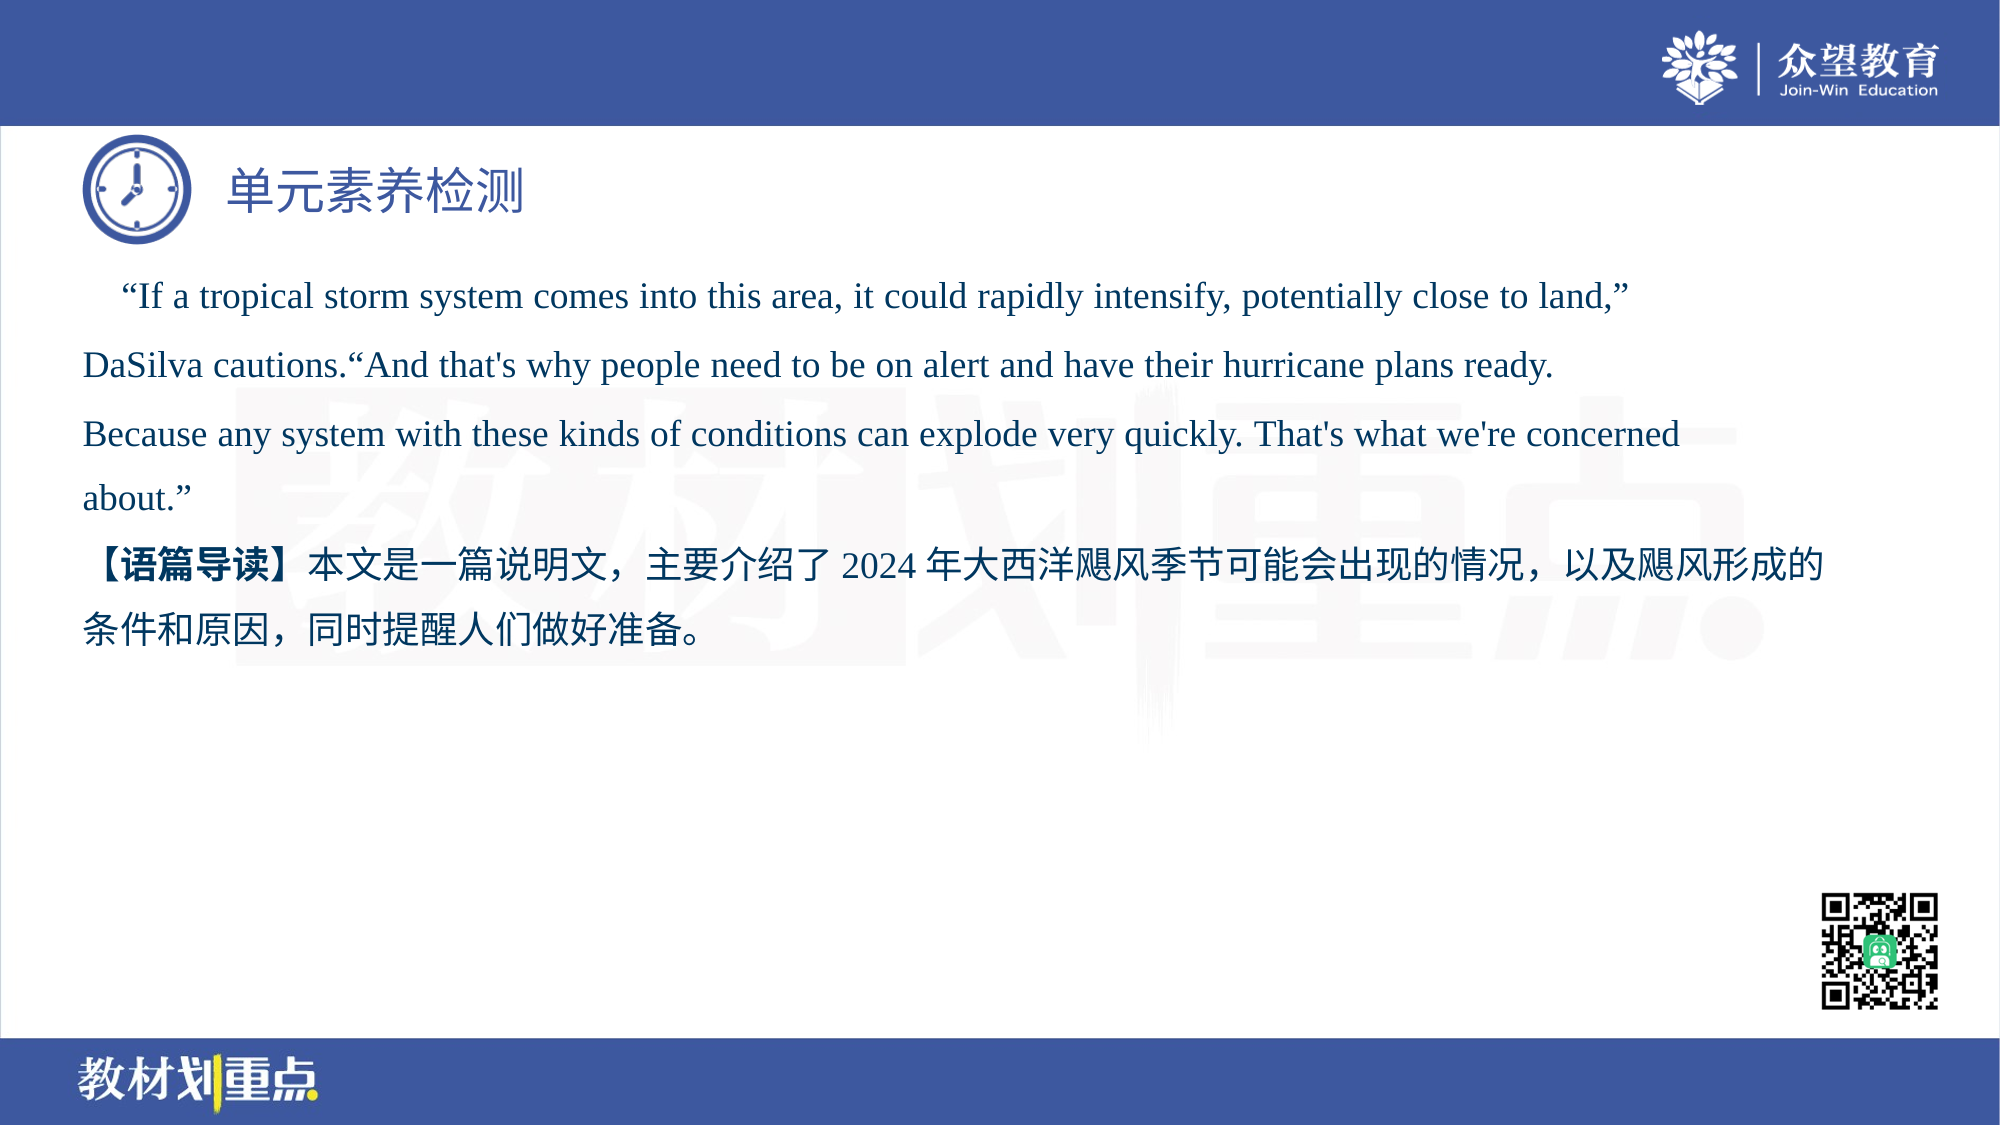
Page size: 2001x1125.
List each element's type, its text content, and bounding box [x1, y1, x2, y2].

text_box 【语篇导读】本文是一篇说明文，主要介绍了2024年大西洋飓风季节可能会出现的情况，以及飓风形成的 条件和原因，同时提醒人们做好准备。 [82, 517, 1817, 644]
picture [0, 0, 2000, 1125]
text_box “If a tropical storm system comes into this area, it could rapidly intensify, potentially close to land,” DaSilva cautions.“And that's why people need to be on alert and have their hurricane plans ready. Because any system with these kinds of conditions can explode very quickly. That's what we're concerned about.” [82, 247, 1817, 512]
